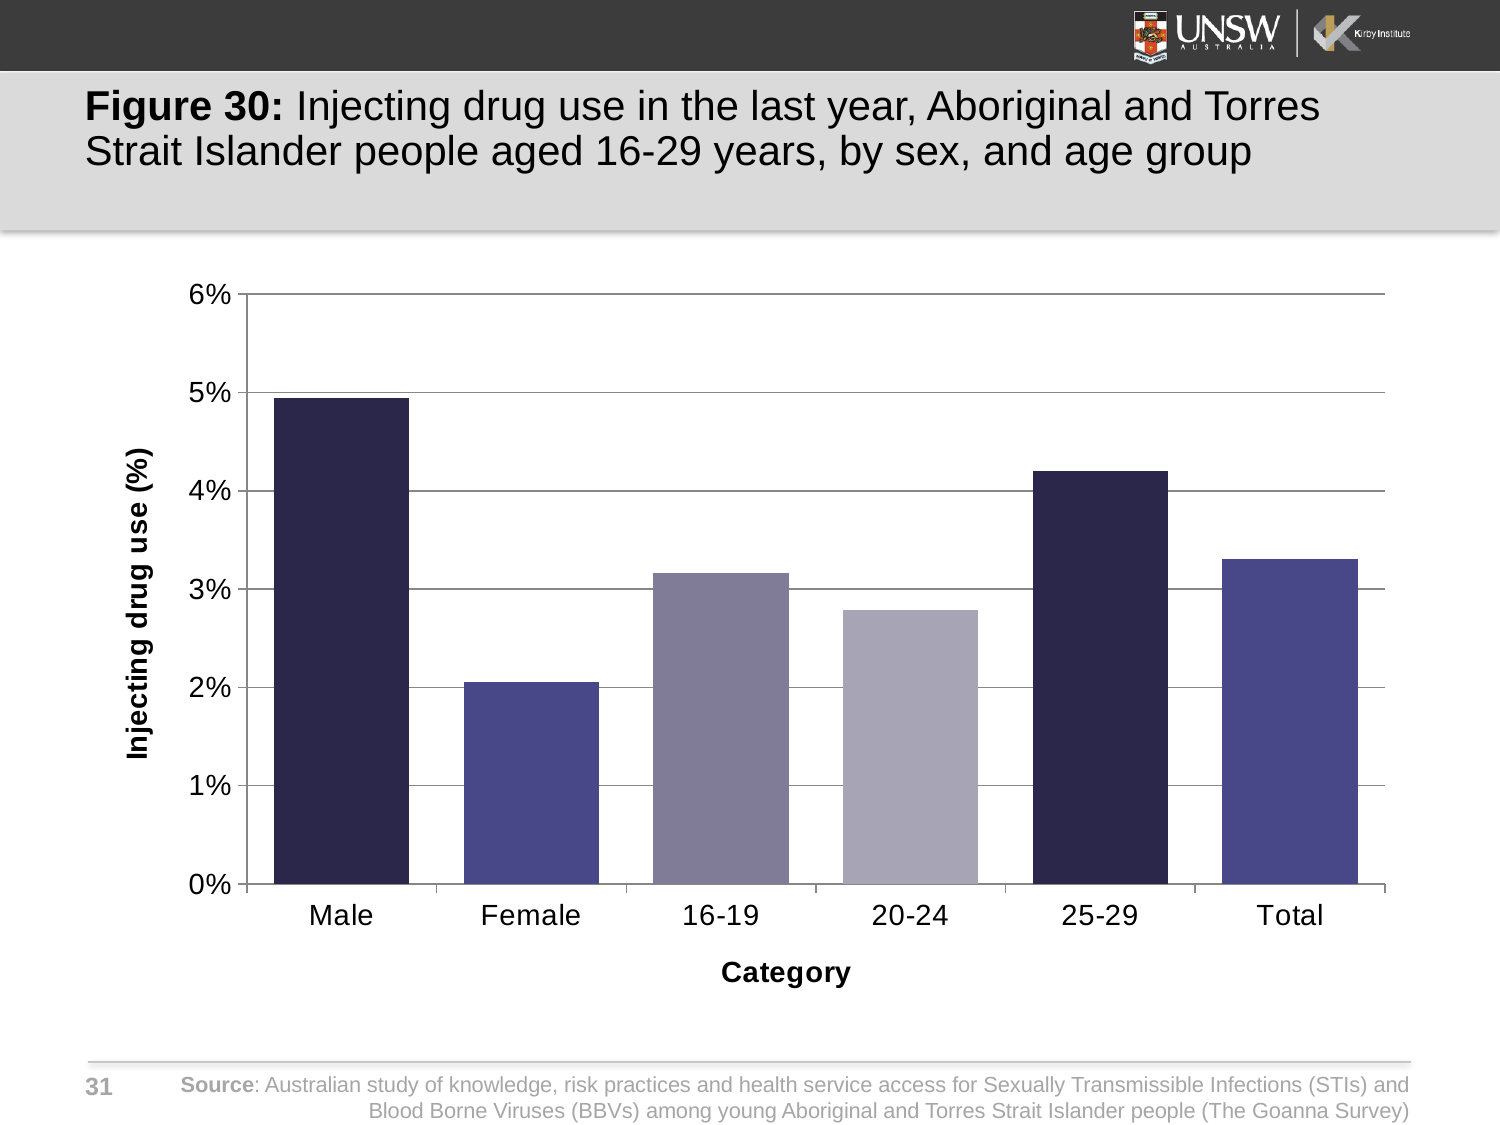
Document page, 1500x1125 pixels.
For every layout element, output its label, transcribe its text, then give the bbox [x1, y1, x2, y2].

list Source: Australian study of knowledge, risk practices and health service access for Sexually Transmissible Infections (STIs) and Blood Borne Viruses (BBVs) among young Aboriginal and Torres Strait Islander people (The Goanna Survey) [123, 1070, 1412, 1112]
title Figure 30: Injecting drug use in the last year, Aboriginal and Torres Strait Islander people aged 16-29 years, by sex, and age group [85, 84, 1412, 216]
chart [84, 262, 1412, 1023]
slide_number 31 [85, 1070, 123, 1112]
picture [0, 0, 1500, 71]
